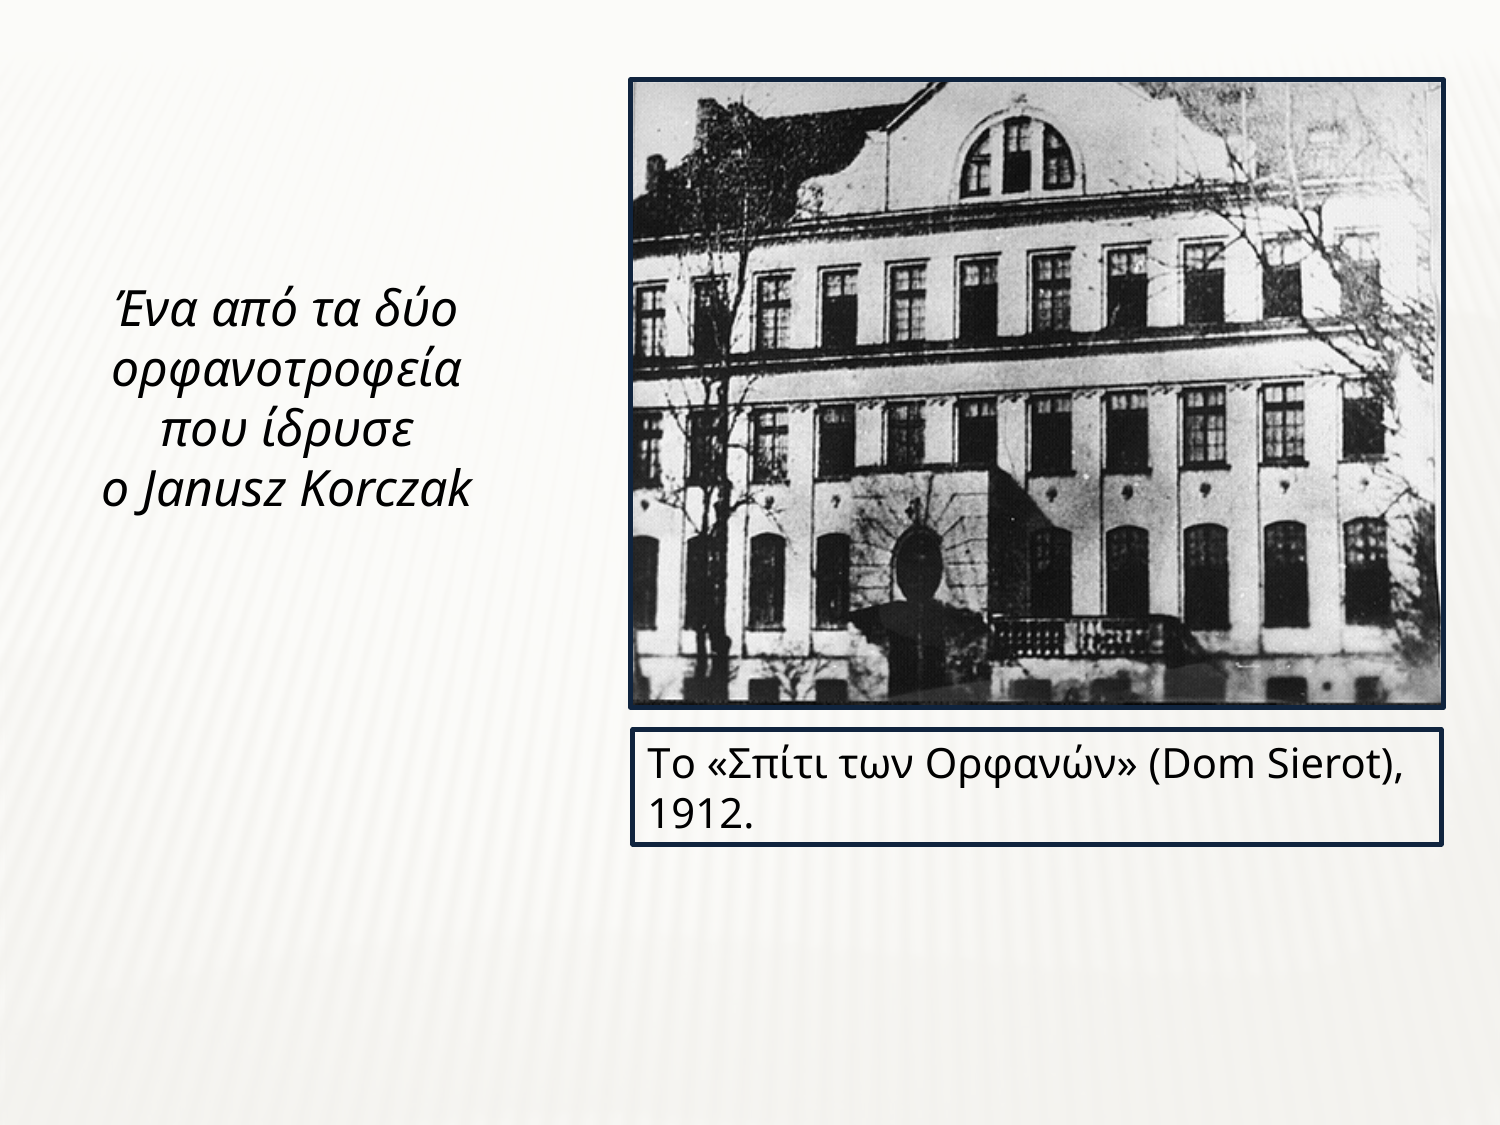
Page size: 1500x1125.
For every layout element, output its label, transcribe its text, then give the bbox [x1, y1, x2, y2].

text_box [632, 81, 1442, 796]
text_box Ένα από τα δύο ορφανοτροφεία που ίδρυσε o Janusz Korczak [23, 269, 551, 525]
